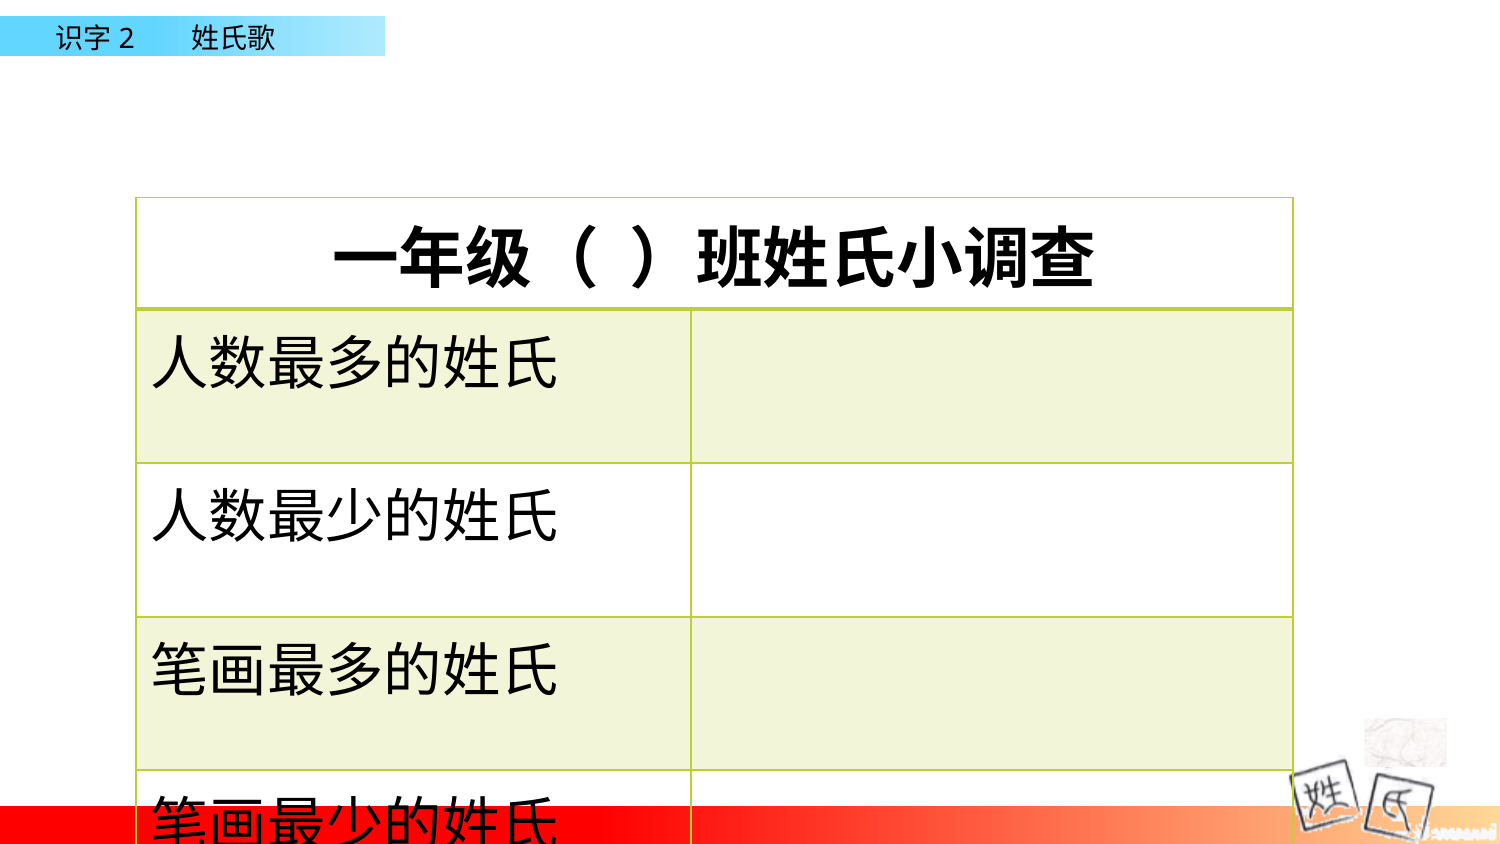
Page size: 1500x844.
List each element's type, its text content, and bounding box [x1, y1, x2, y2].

table_cell 人数最多的姓氏 [137, 311, 690, 462]
table_cell 人数最少的姓氏 [137, 464, 690, 616]
picture [1294, 718, 1500, 844]
table_cell [692, 464, 1292, 616]
table_cell [692, 771, 1292, 844]
table_cell 笔画最多的姓氏 [137, 618, 690, 769]
table_header 一年级（ ）班姓氏小调查 [137, 198, 1292, 307]
table_cell [692, 618, 1292, 769]
table_cell [692, 311, 1292, 462]
table_cell 笔画最少的姓氏 [137, 771, 690, 844]
